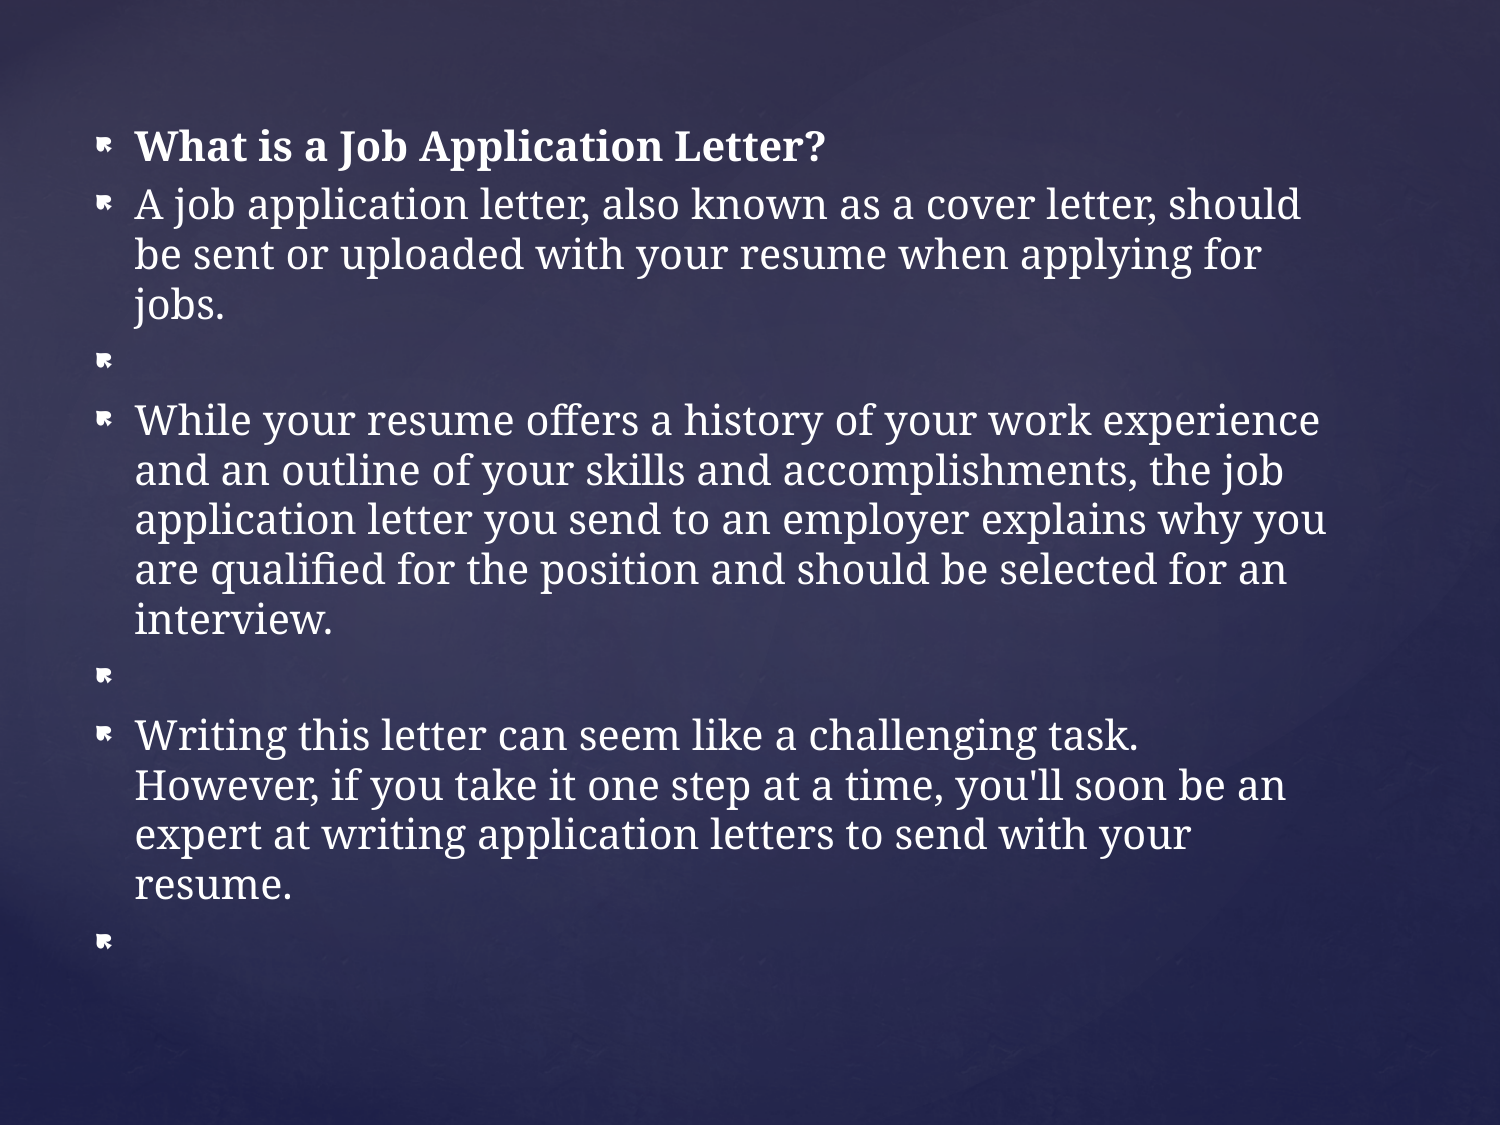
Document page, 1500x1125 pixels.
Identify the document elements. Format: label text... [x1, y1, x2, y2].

list What is a Job Application Letter? A job application letter, also known as a cover letter, should be sent or uploaded with your resume when applying for jobs. While your resume offers a history of your work experience and an outline of your skills and accomplishments, the job application letter you send to an employer explains why you are qualified for the position and should be selected for an interview. Writing this letter can seem like a challenging task. However, if you take it one step at a time, you'll soon be an expert at writing application letters to send with your resume. [76, 112, 1350, 976]
